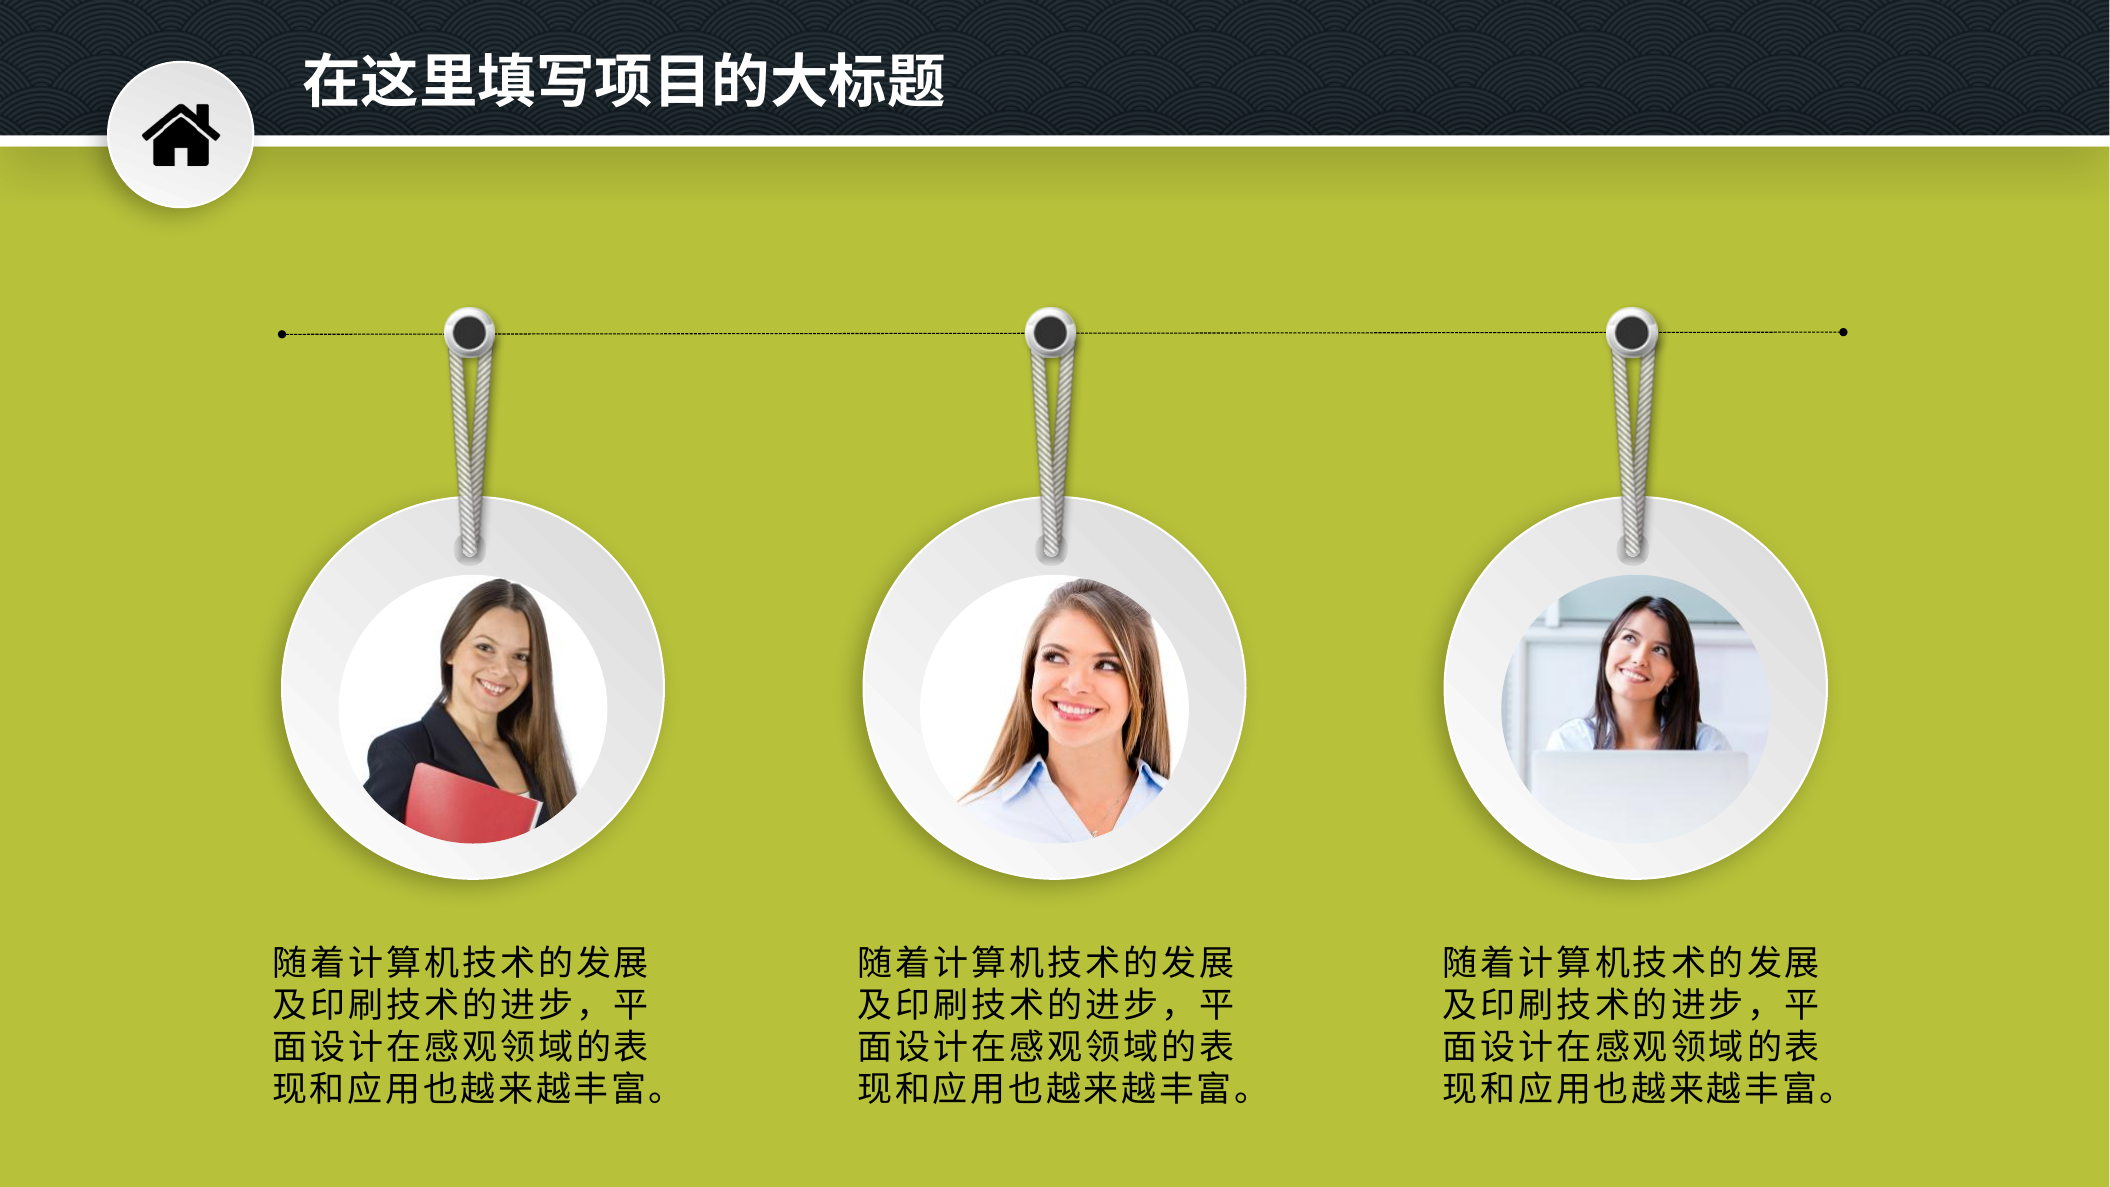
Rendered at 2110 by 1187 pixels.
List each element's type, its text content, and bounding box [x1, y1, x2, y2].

text_box 随着计算机技术的发展及印刷技术的进步，平面设计在感观领域的表现和应用也越来越丰富。 [1428, 933, 1835, 1116]
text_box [863, 307, 1246, 879]
picture [0, 0, 2110, 1187]
text_box 随着计算机技术的发展及印刷技术的进步，平面设计在感观领域的表现和应用也越来越丰富。 [842, 933, 1250, 1116]
text_box 随着计算机技术的发展及印刷技术的进步，平面设计在感观领域的表现和应用也越来越丰富。 [257, 933, 664, 1116]
text_box 在这里填写项目的大标题 [276, 36, 972, 122]
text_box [1444, 307, 1827, 879]
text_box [282, 307, 664, 879]
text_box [107, 61, 254, 208]
